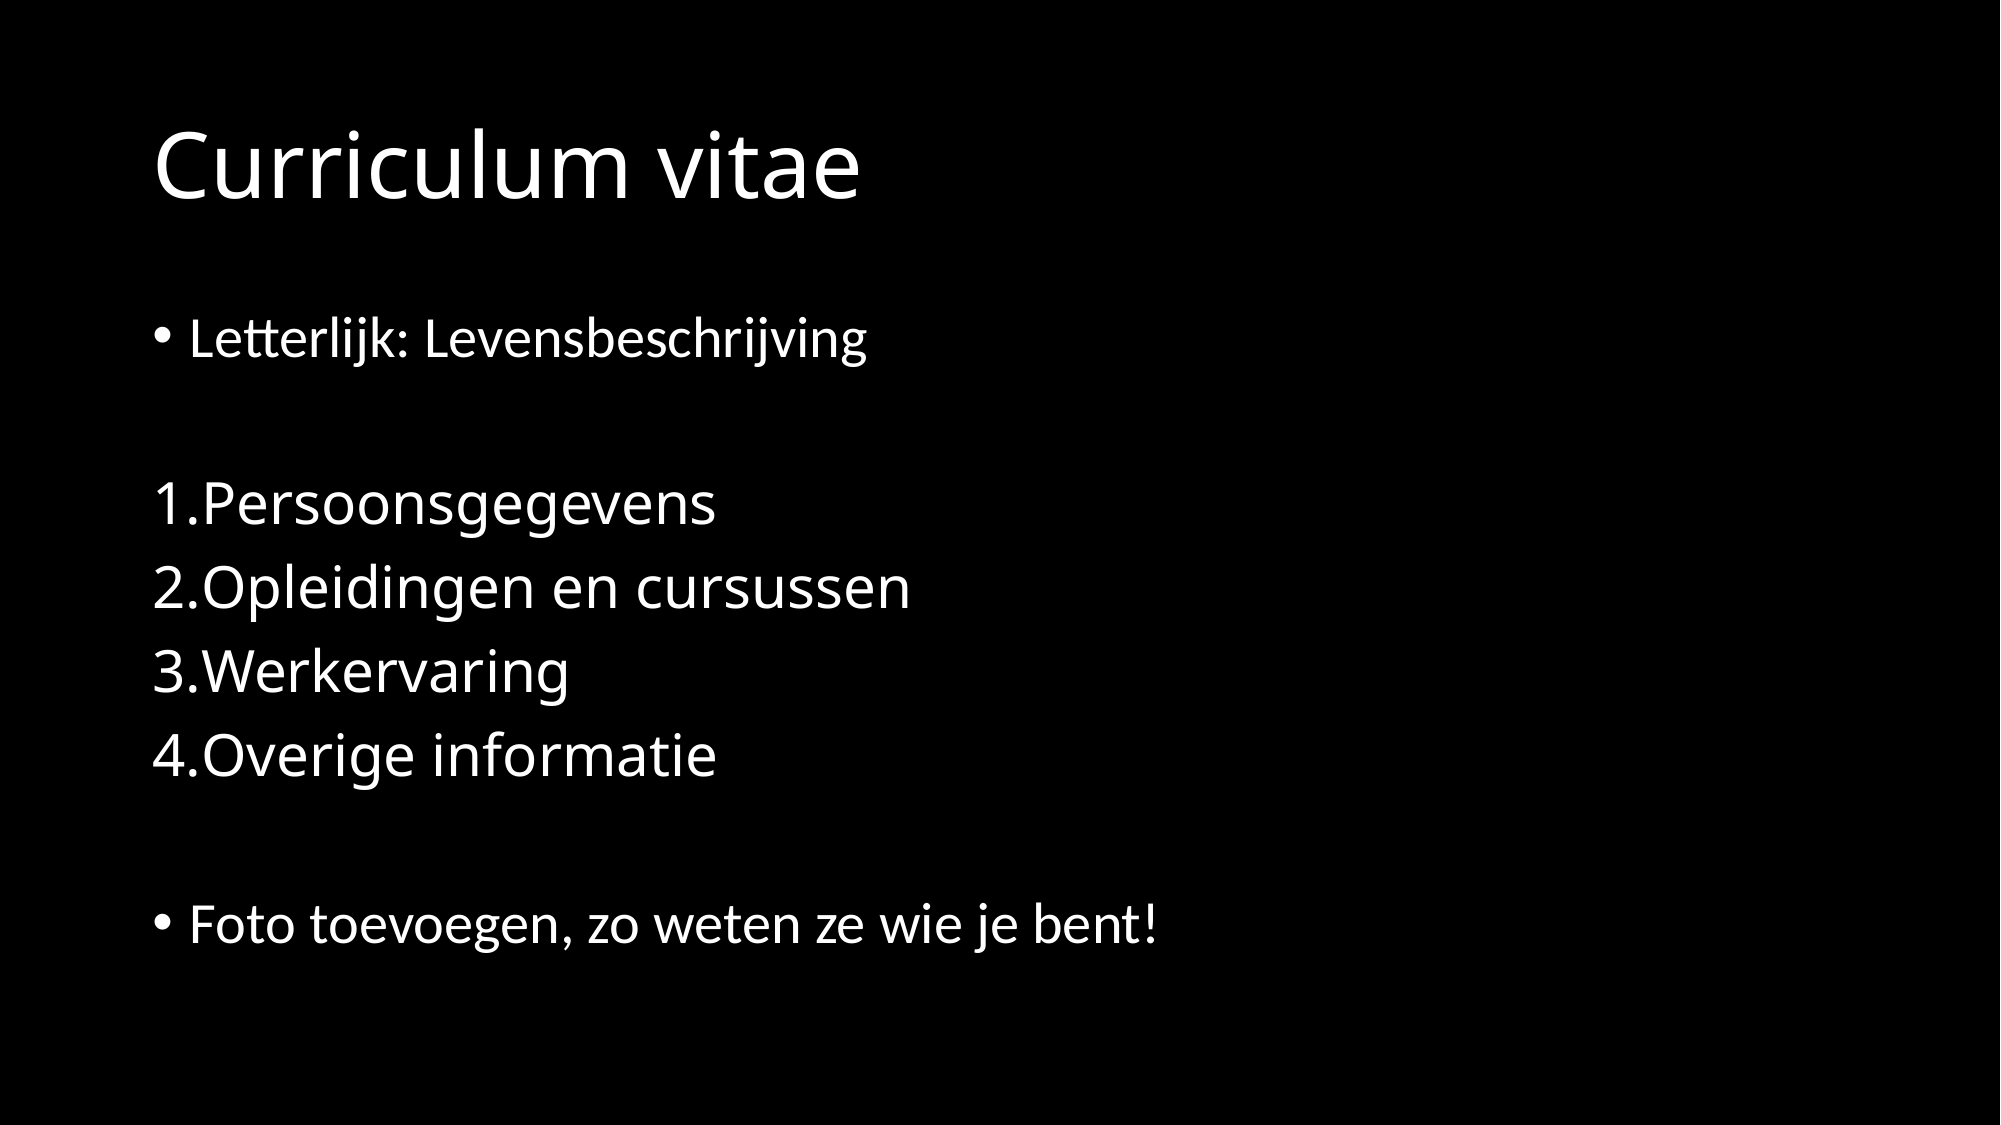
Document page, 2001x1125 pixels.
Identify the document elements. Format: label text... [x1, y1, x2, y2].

title Curriculum vitae [137, 59, 1863, 278]
list Letterlijk: Levensbeschrijving Persoonsgegevens Opleidingen en cursussen Werkervaring Overige informatie Foto toevoegen, zo weten ze wie je bent! [137, 299, 1863, 1014]
